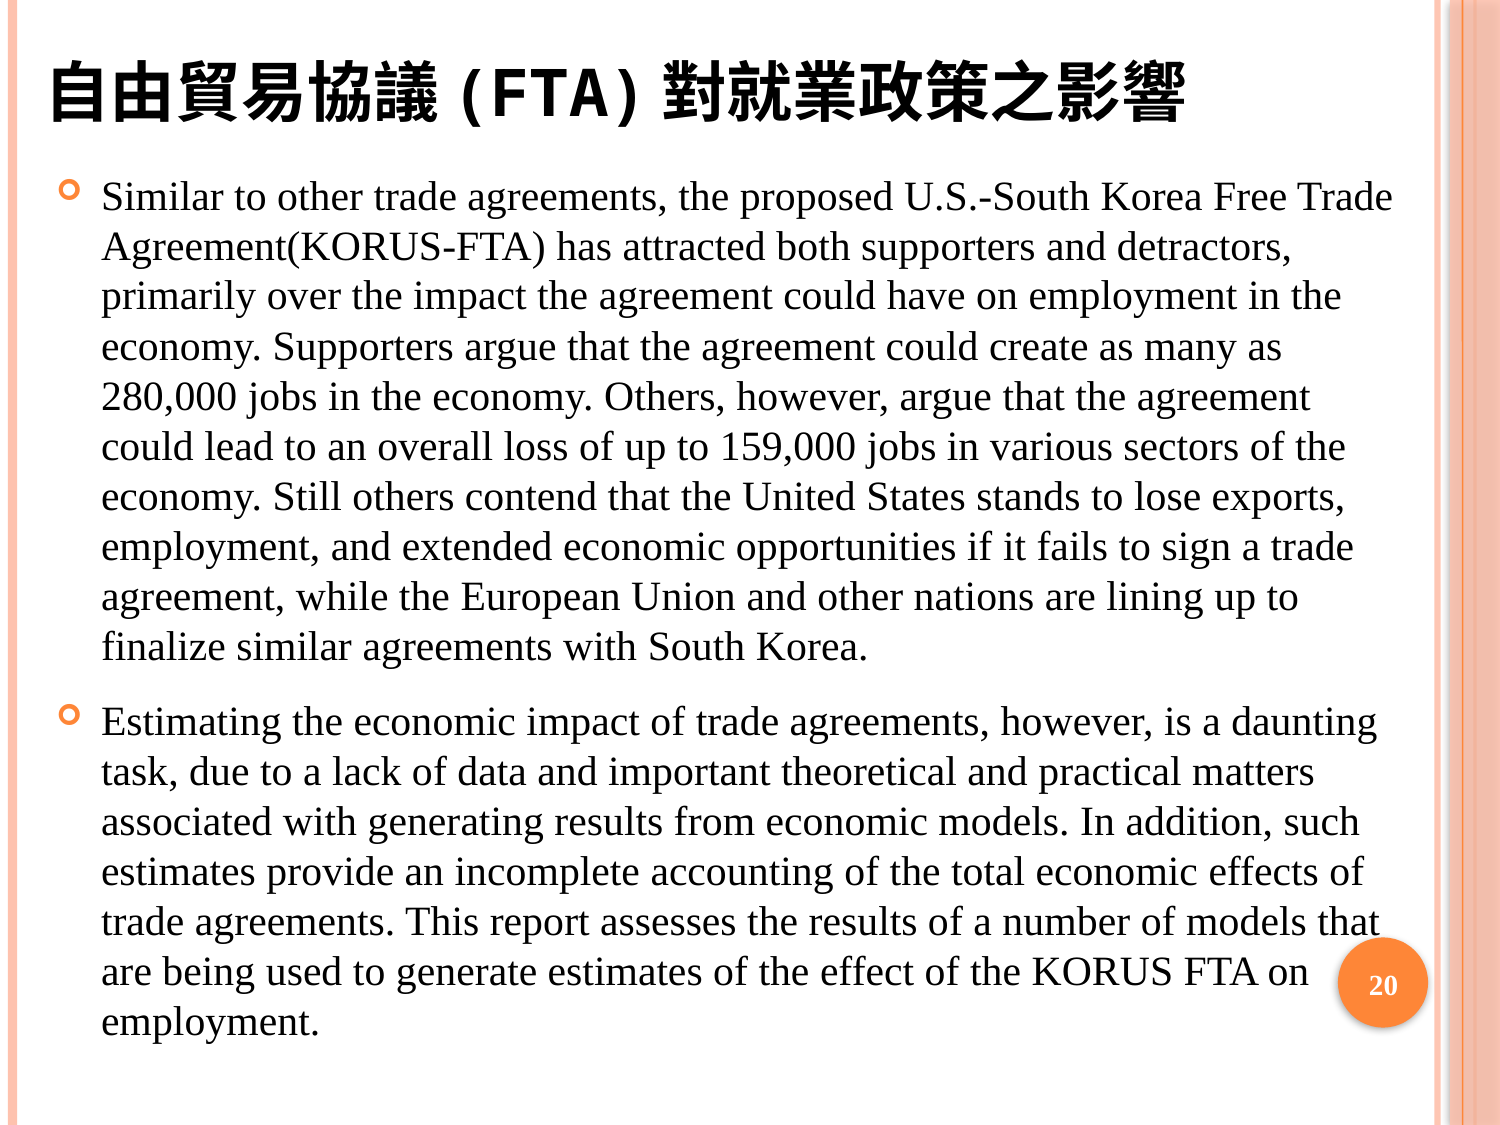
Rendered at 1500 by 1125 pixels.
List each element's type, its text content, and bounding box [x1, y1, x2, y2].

title 自由貿易協議(FTA)對就業政策之影響 [29, 19, 1447, 161]
list Similar to other trade agreements, the proposed U.S.-South Korea Free Trade Agreement(KORUS-FTA) has attracted both supporters and detractors, primarily over the impact the agreement could have on employment in the economy. Supporters argue that the agreement could create as many as 280,000 jobs in the economy. Others, however, argue that the agreement could lead to an overall loss of up to 159,000 jobs in various sectors of the economy. Still others contend that the United States stands to lose exports, employment, and extended economic opportunities if it fails to sign a trade agreement, while the European Union and other nations are lining up to finalize similar agreements with South Korea. Estimating the economic impact of trade agreements, however, is a daunting task, due to a lack of data and important theoretical and practical matters associated with generating results from economic models. In addition, such estimates provide an incomplete accounting of the total economic effects of trade agreements. This report assesses the results of a number of models that are being used to generate estimates of the effect of the KORUS FTA on employment. [41, 160, 1424, 1083]
slide_number 20 [1333, 940, 1434, 1026]
